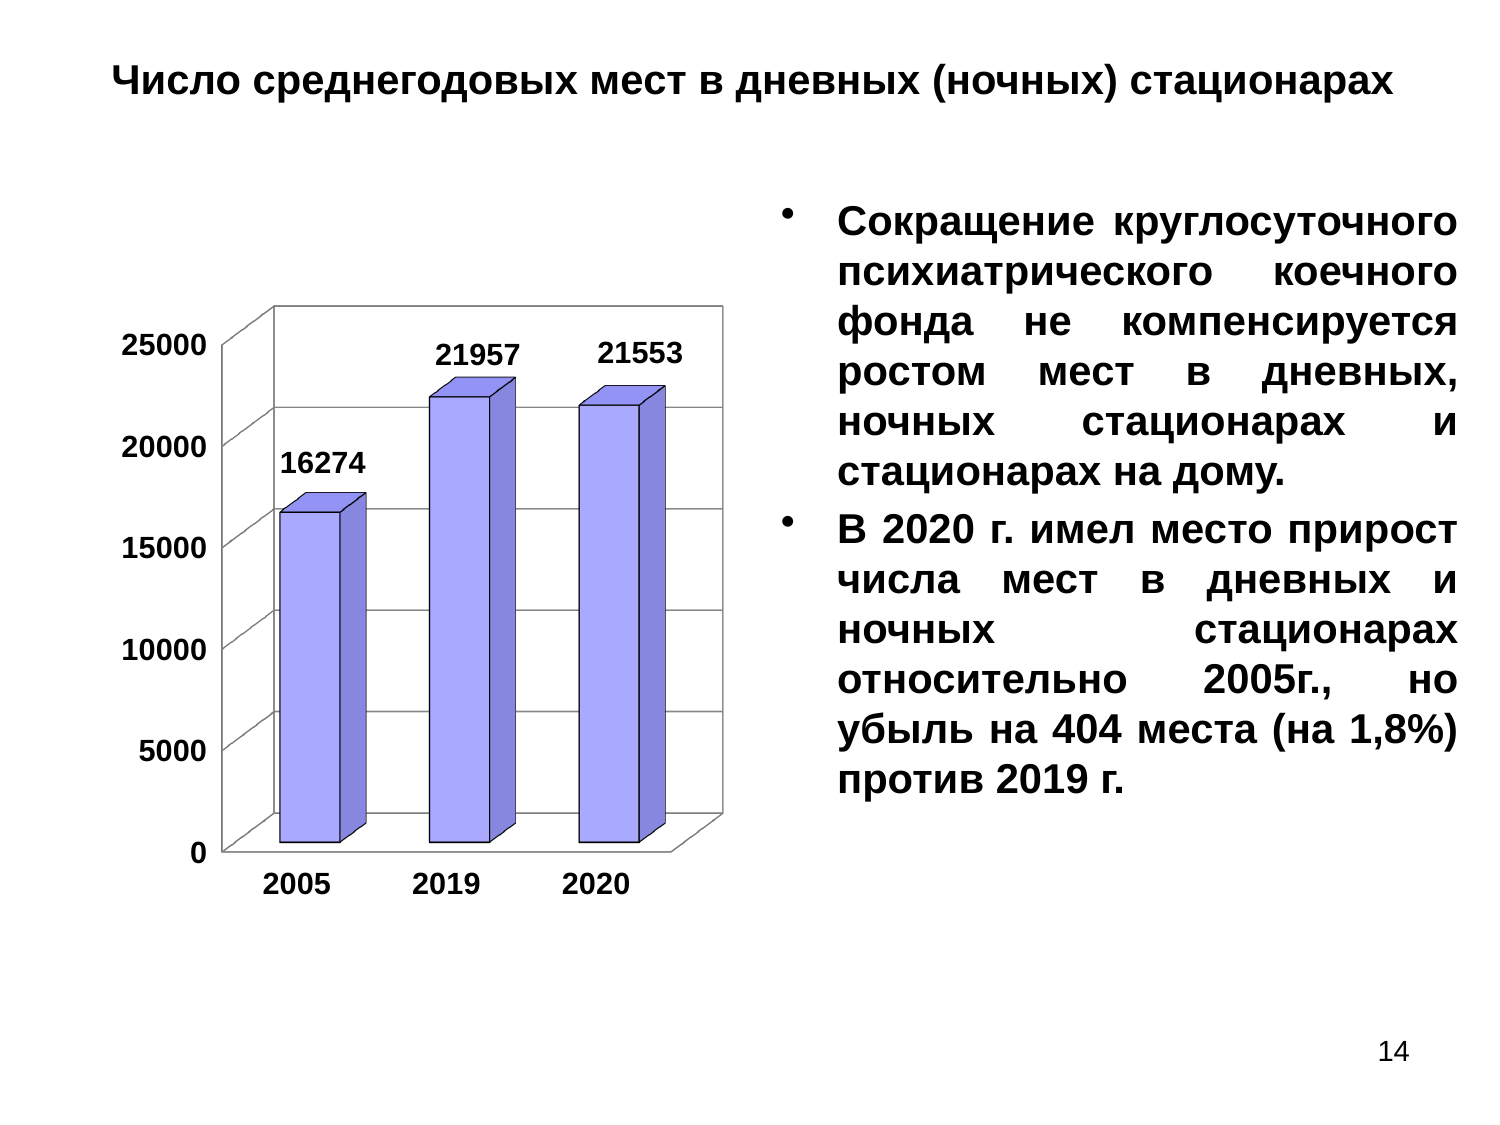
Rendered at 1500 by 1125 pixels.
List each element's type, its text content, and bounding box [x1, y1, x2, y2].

text_box Сокращение круглосуточного психиатрического коечного фонда не компенсируется ростом мест в дневных, ночных стационарах и стационарах на дому. В 2020 г. имел место прирост числа мест в дневных и ночных стационарах относительно 2005г., но убыль на 404 места (на 1,8%) против 2019 г. [765, 185, 1474, 991]
slide_number 14 [1074, 1024, 1425, 1103]
text_box Число среднегодовых мест в дневных (ночных) стационарах [78, 45, 1429, 158]
chart [92, 200, 741, 1041]
